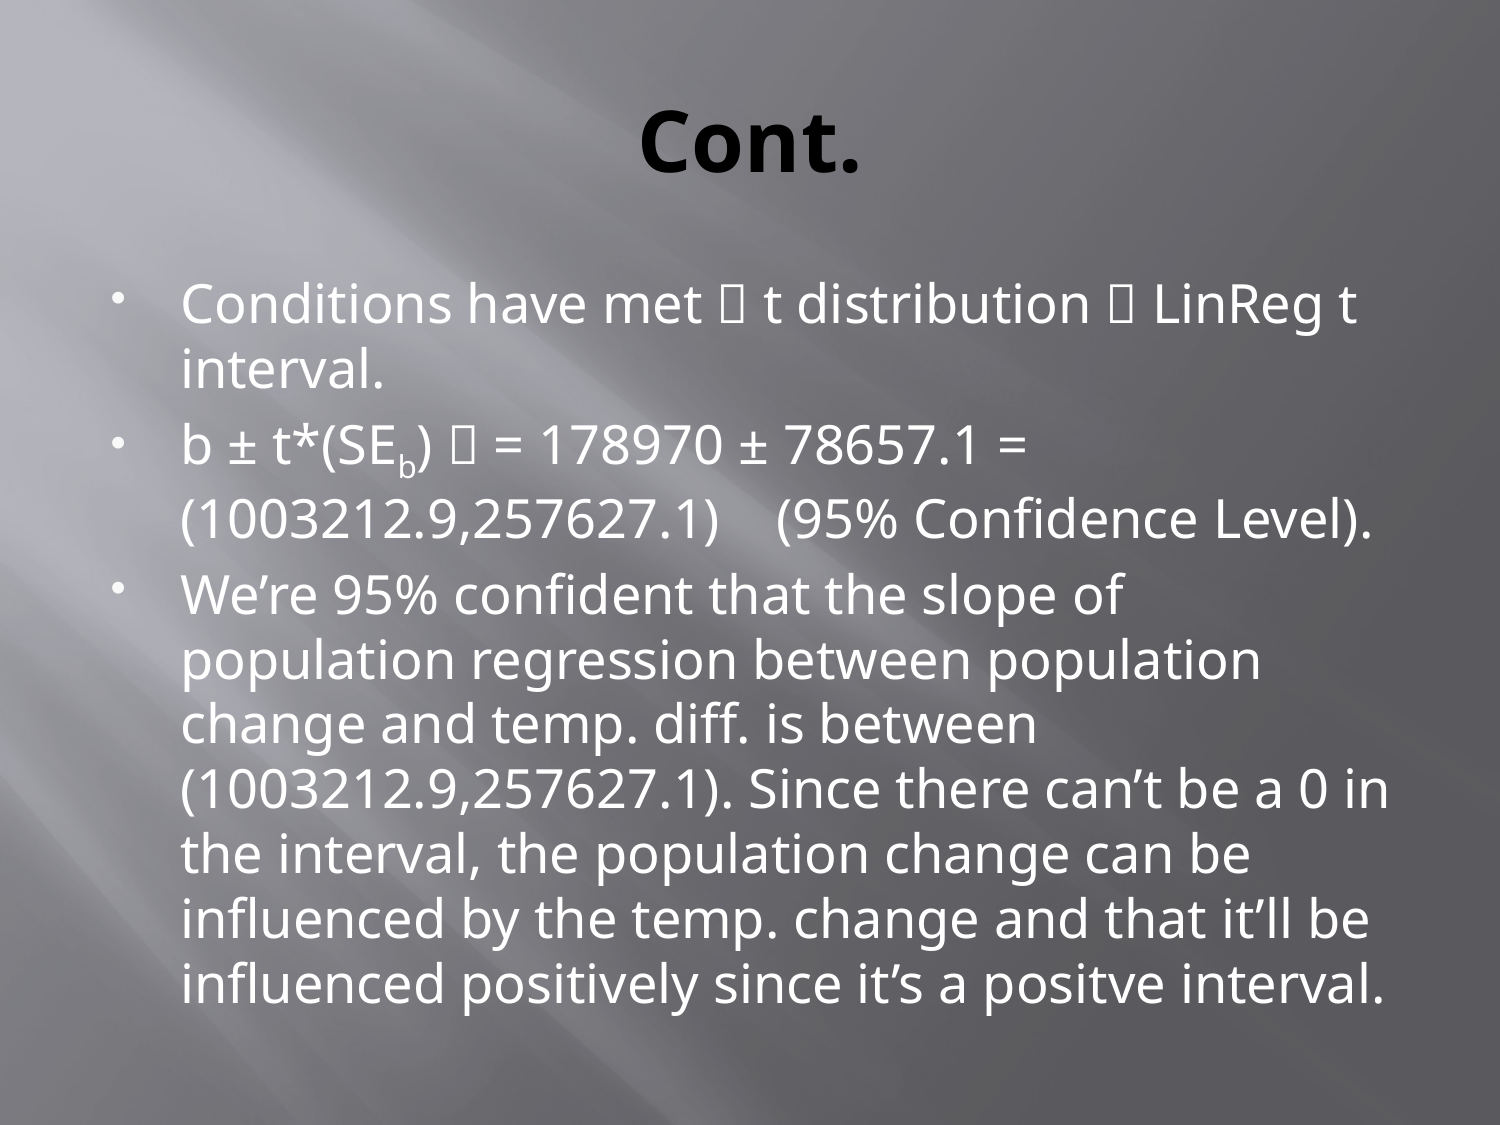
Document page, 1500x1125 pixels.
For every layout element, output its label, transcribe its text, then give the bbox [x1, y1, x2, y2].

list Conditions have met  t distribution  LinReg t interval. b ± t*(SEb)  = 178970 ± 78657.1 = (1003212.9,257627.1) (95% Confidence Level). We’re 95% confident that the slope of population regression between population change and temp. diff. is between (1003212.9,257627.1). Since there can’t be a 0 in the interval, the population change can be influenced by the temp. change and that it’ll be influenced positively since it’s a positve interval. [75, 262, 1425, 1035]
title Cont. [75, 45, 1425, 233]
